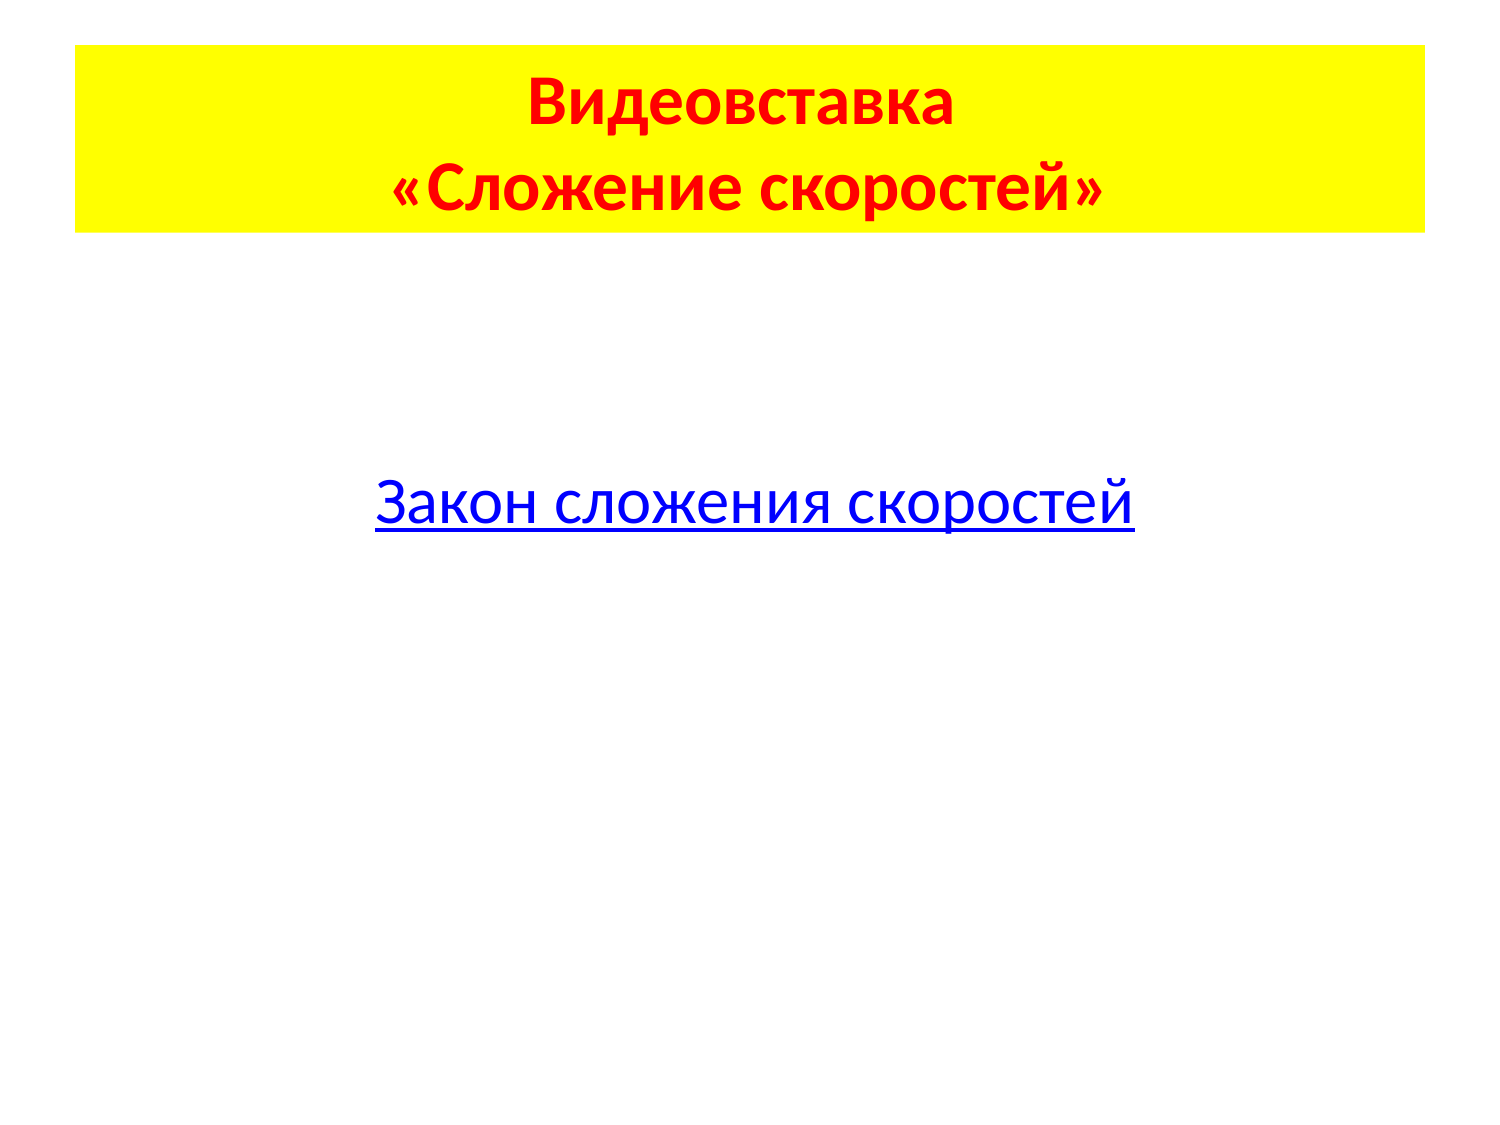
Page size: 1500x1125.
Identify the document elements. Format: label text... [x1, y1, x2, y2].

list Закон сложения скоростей [74, 262, 1426, 1006]
title Видеовставка «Сложение скоростей» [74, 44, 1426, 233]
